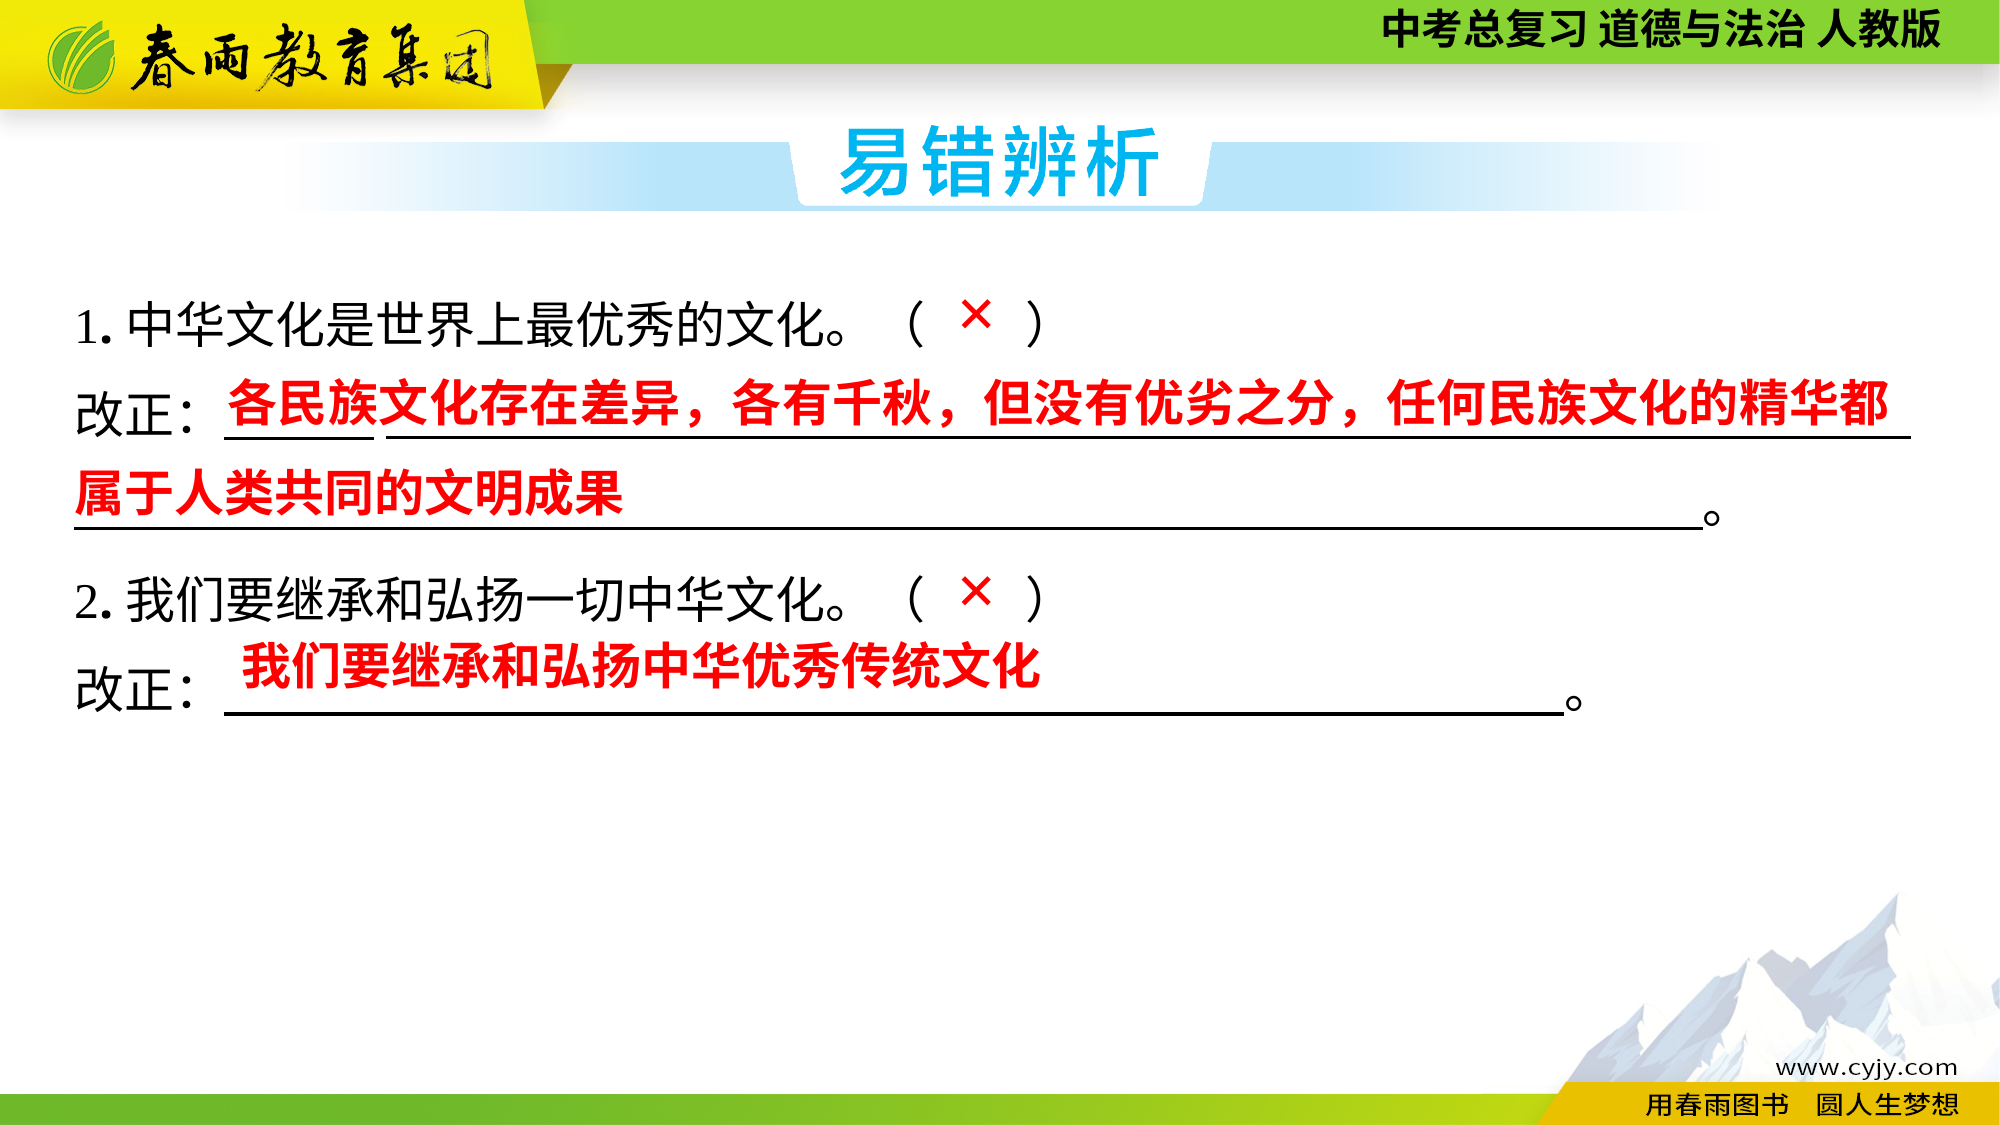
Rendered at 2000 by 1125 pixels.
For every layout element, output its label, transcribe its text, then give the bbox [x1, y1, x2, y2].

text_box 2.我们要继承和弘扬一切中华文化。（ ） 改正： 。 [59, 530, 1944, 726]
text_box ✕ [940, 552, 1013, 627]
list 1.中华文化是世界上最优秀的文化。（ ） 改正： _____________________________________________________________ 。 [59, 255, 1944, 530]
text_box ✕ [940, 274, 1013, 334]
text_box 各民族文化存在差异，各有千秋，但没有优劣之分，任何民族文化的精华都属于人类共同的文明成果 [59, 334, 1907, 529]
picture [0, 0, 2000, 1125]
text_box 我们要继承和弘扬中华优秀传统文化 [226, 627, 1057, 702]
